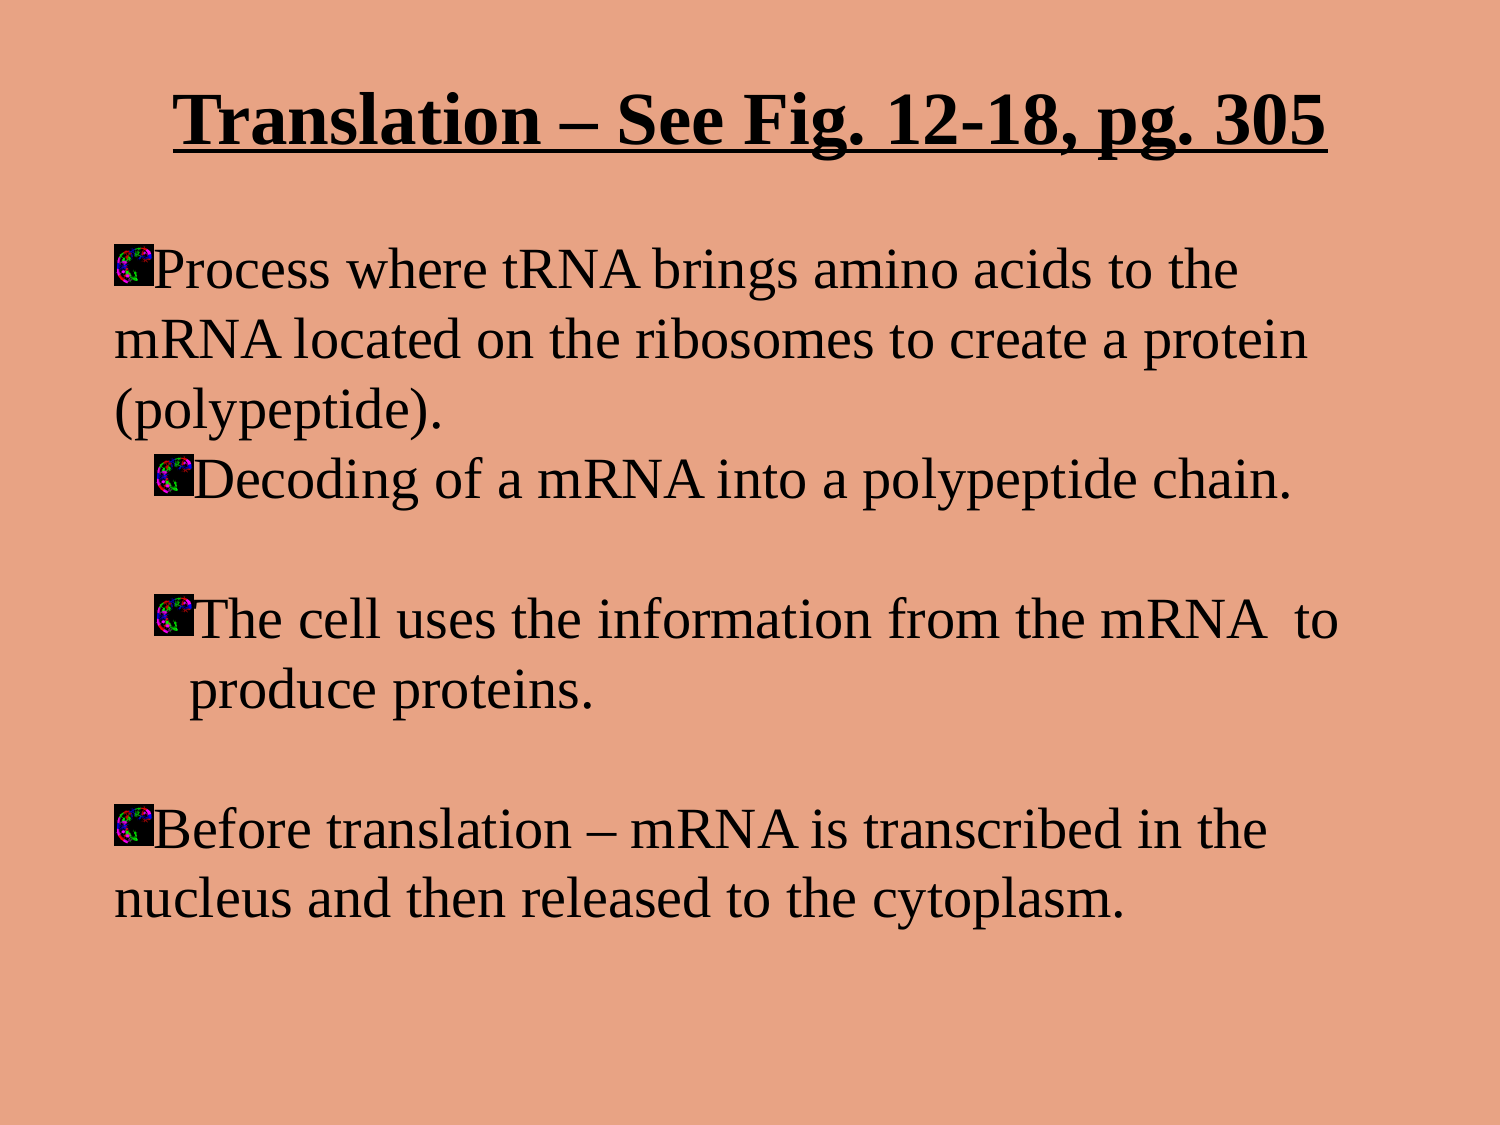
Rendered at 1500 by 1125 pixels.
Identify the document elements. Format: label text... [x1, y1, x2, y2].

picture [154, 454, 194, 496]
picture [154, 594, 194, 636]
text_box Translation – See Fig. 12-18, pg. 305 Process where tRNA brings amino acids to the mRNA located on the ribosomes to create a protein (polypeptide). Decoding of a mRNA into a polypeptide chain. The cell uses the information from the mRNA to produce proteins. Before translation – mRNA is transcribed in the nucleus and then released to the cytoplasm. [99, 62, 1400, 1072]
picture [114, 244, 154, 286]
picture [114, 804, 154, 846]
